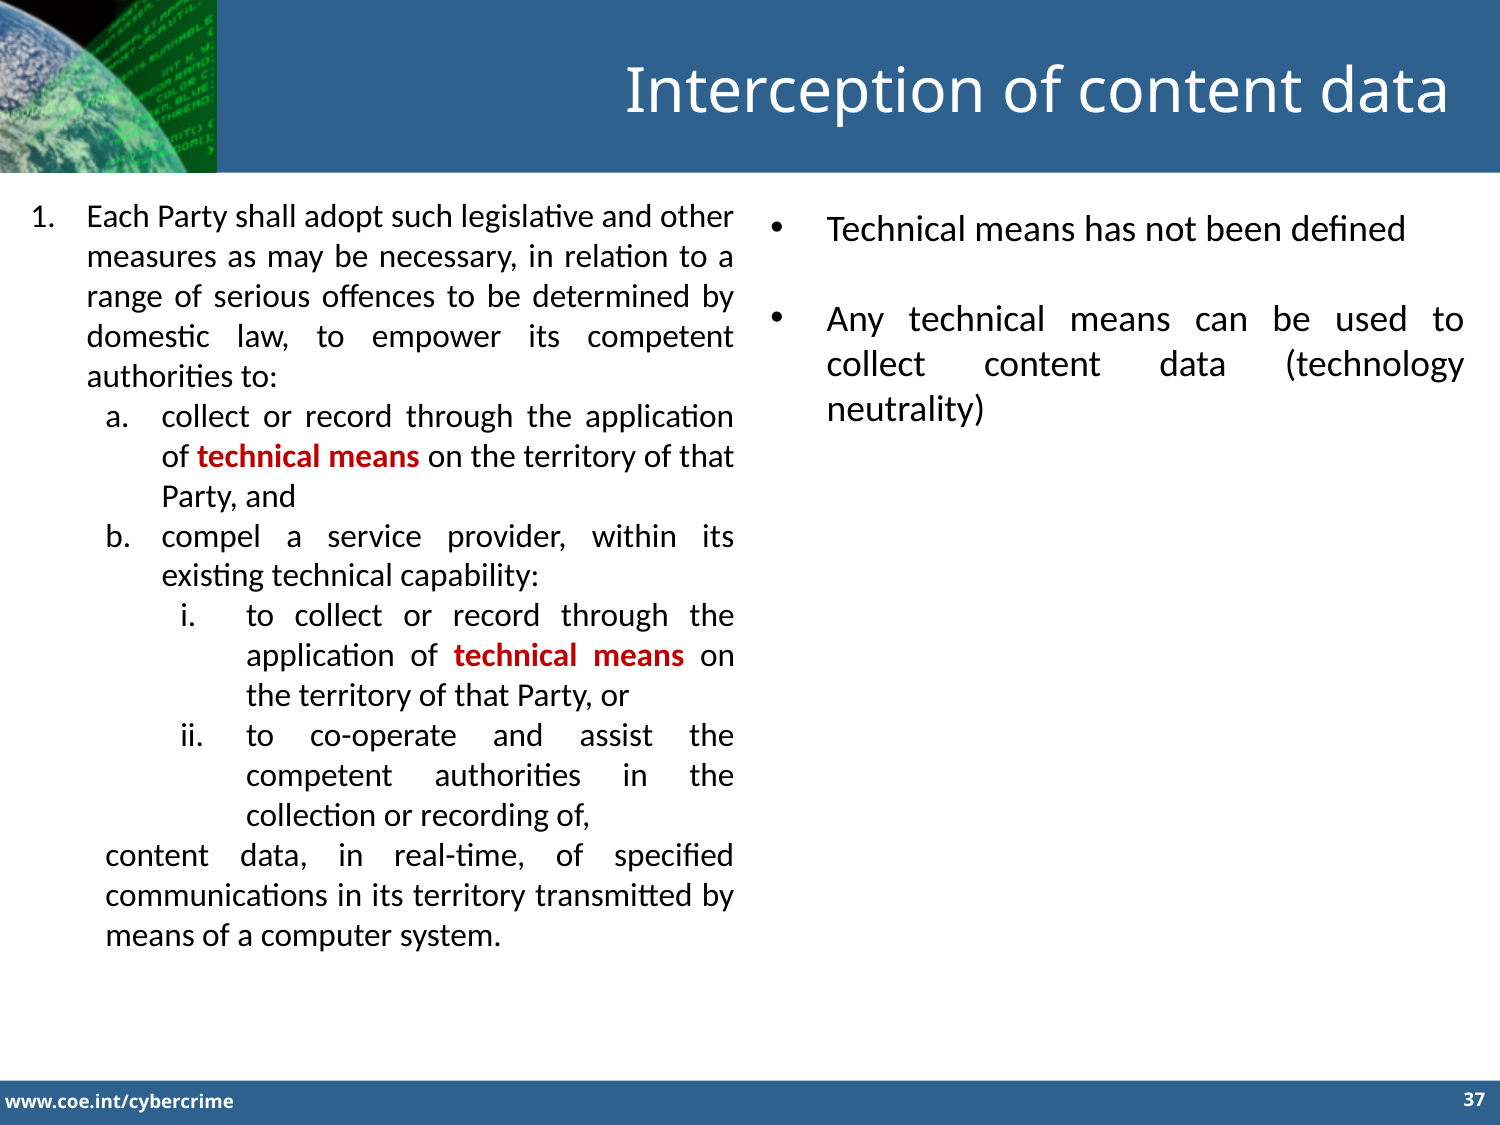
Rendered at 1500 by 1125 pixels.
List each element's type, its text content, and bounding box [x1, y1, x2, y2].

text_box Each Party shall adopt such legislative and other measures as may be necessary, in relation to a range of serious offences to be determined by domestic law, to empower its competent authorities to: collect or record through the application of technical means on the territory of that Party, and compel a service provider, within its existing technical capability: to collect or record through the application of technical means on the territory of that Party, or to co-operate and assist the competent authorities in the collection or recording of, content data, in real-time, of specified communications in its territory transmitted by means of a computer system. [15, 186, 750, 961]
text_box Interception of content data [230, 42, 1483, 133]
picture [0, 0, 217, 173]
text_box Technical means has not been defined Any technical means can be used to collect content data (technology neutrality) [755, 196, 1480, 436]
